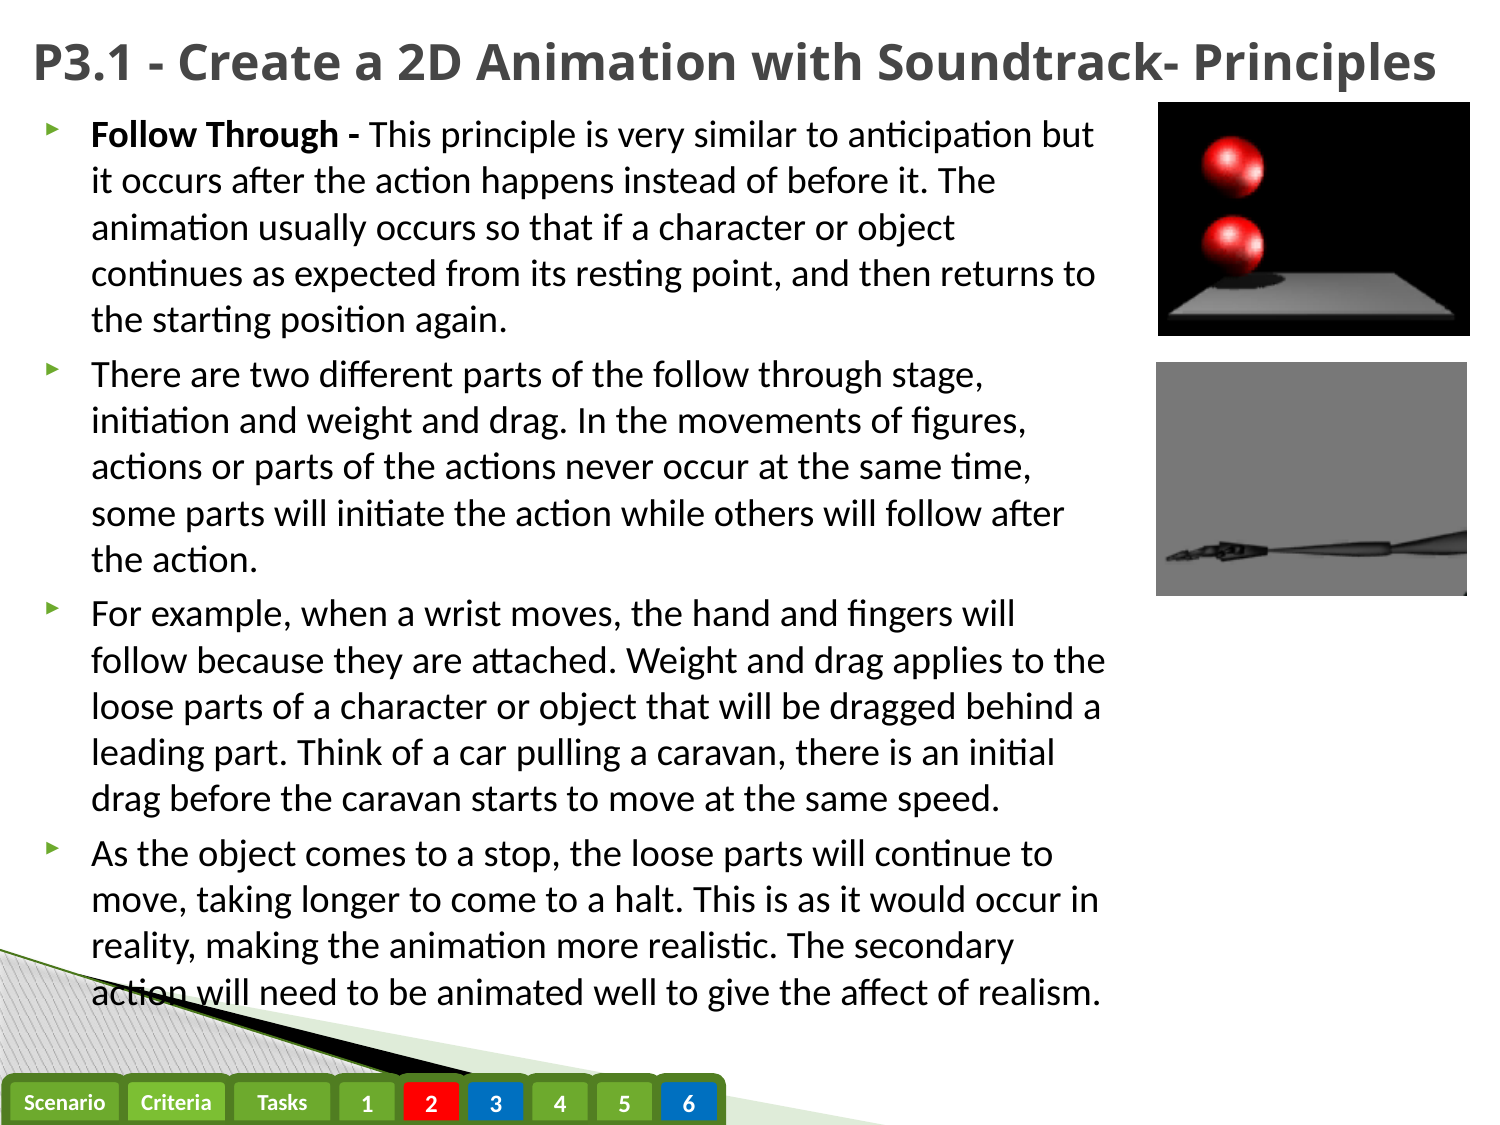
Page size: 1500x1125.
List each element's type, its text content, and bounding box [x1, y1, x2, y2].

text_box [1157, 101, 1471, 337]
list Follow Through - This principle is very similar to anticipation but it occurs after the action happens instead of before it. The animation usually occurs so that if a character or object continues as expected from its resting point, and then returns to the starting position again. There are two different parts of the follow through stage, initiation and weight and drag. In the movements of figures, actions or parts of the actions never occur at the same time, some parts will initiate the action while others will follow after the action. For example, when a wrist moves, the hand and fingers will follow because they are attached. Weight and drag applies to the loose parts of a character or object that will be dragged behind a leading part. Think of a car pulling a caravan, there is an initial drag before the caravan starts to move at the same speed. As the object comes to a stop, the loose parts will continue to move, taking longer to come to a halt. This is as it would occur in reality, making the animation more realistic. The secondary action will need to be animated well to give the affect of realism. [29, 102, 1128, 1047]
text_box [1154, 361, 1468, 597]
text_box P3.1 - Create a 2D Animation with Soundtrack- Principles [17, 19, 1471, 102]
